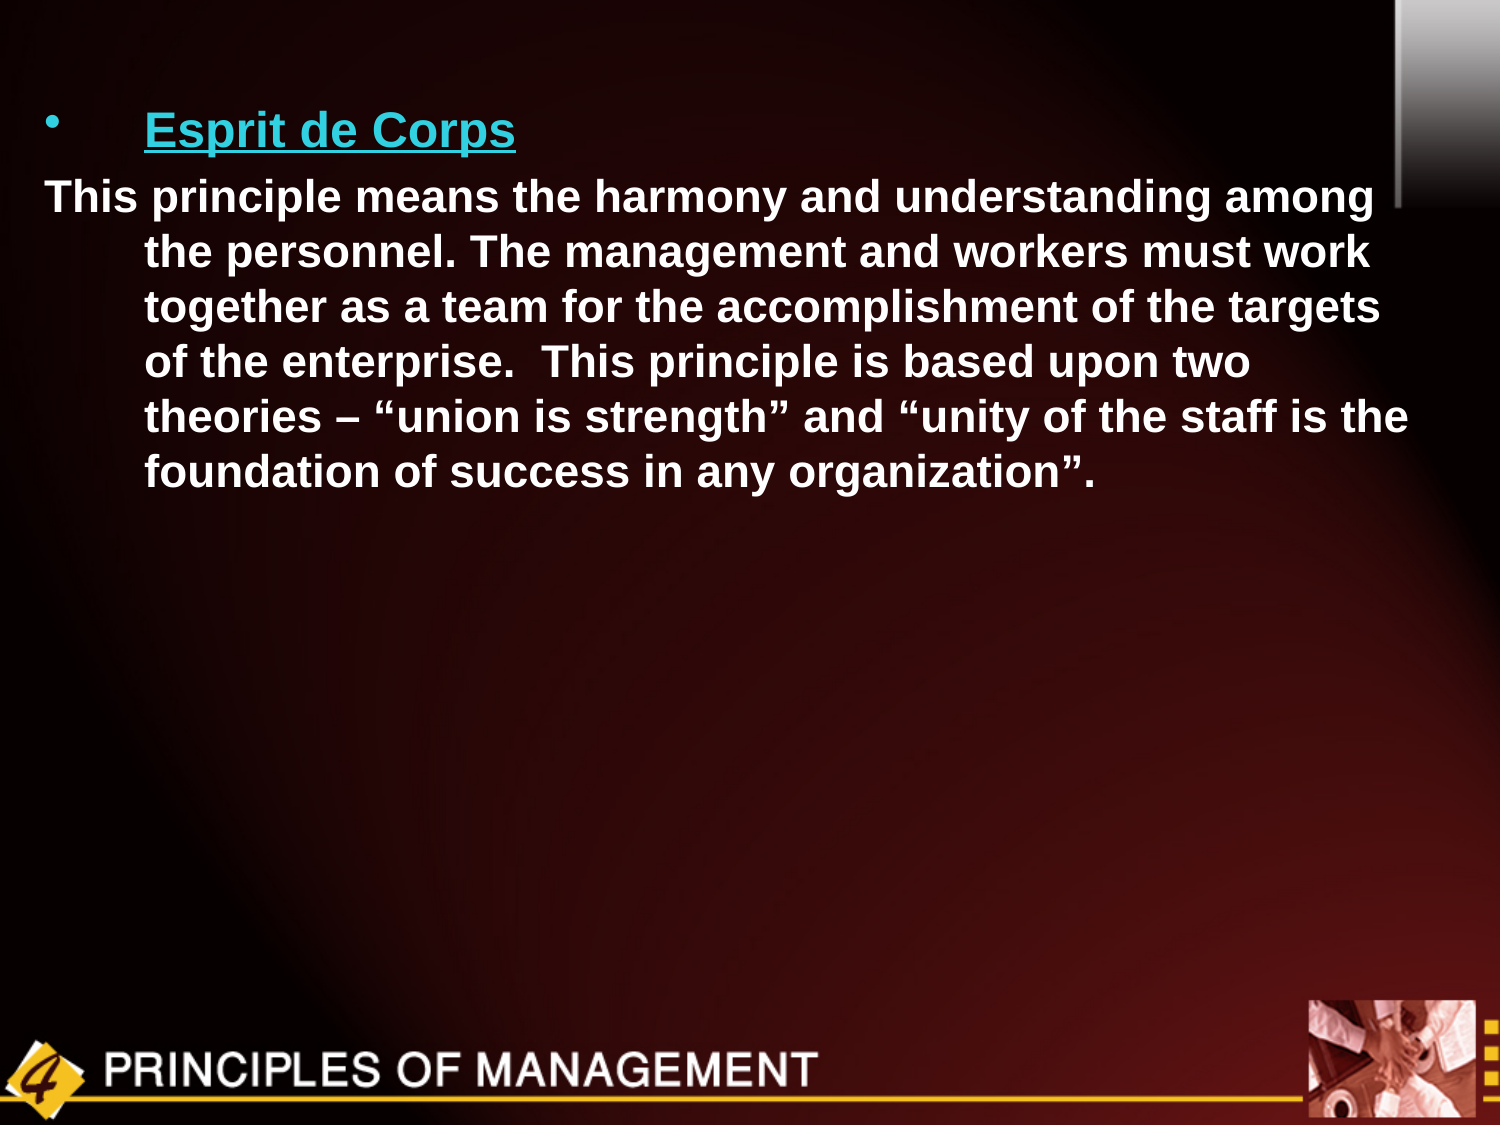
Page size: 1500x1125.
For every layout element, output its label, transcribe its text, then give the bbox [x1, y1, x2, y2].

picture [0, 0, 1500, 1125]
text_box Esprit de Corps This principle means the harmony and understanding among the personnel. The management and workers must work together as a team for the accomplishment of the targets of the enterprise. This principle is based upon two theories – “union is strength” and “unity of the staff is the foundation of success in any organization”. [29, 89, 1436, 988]
